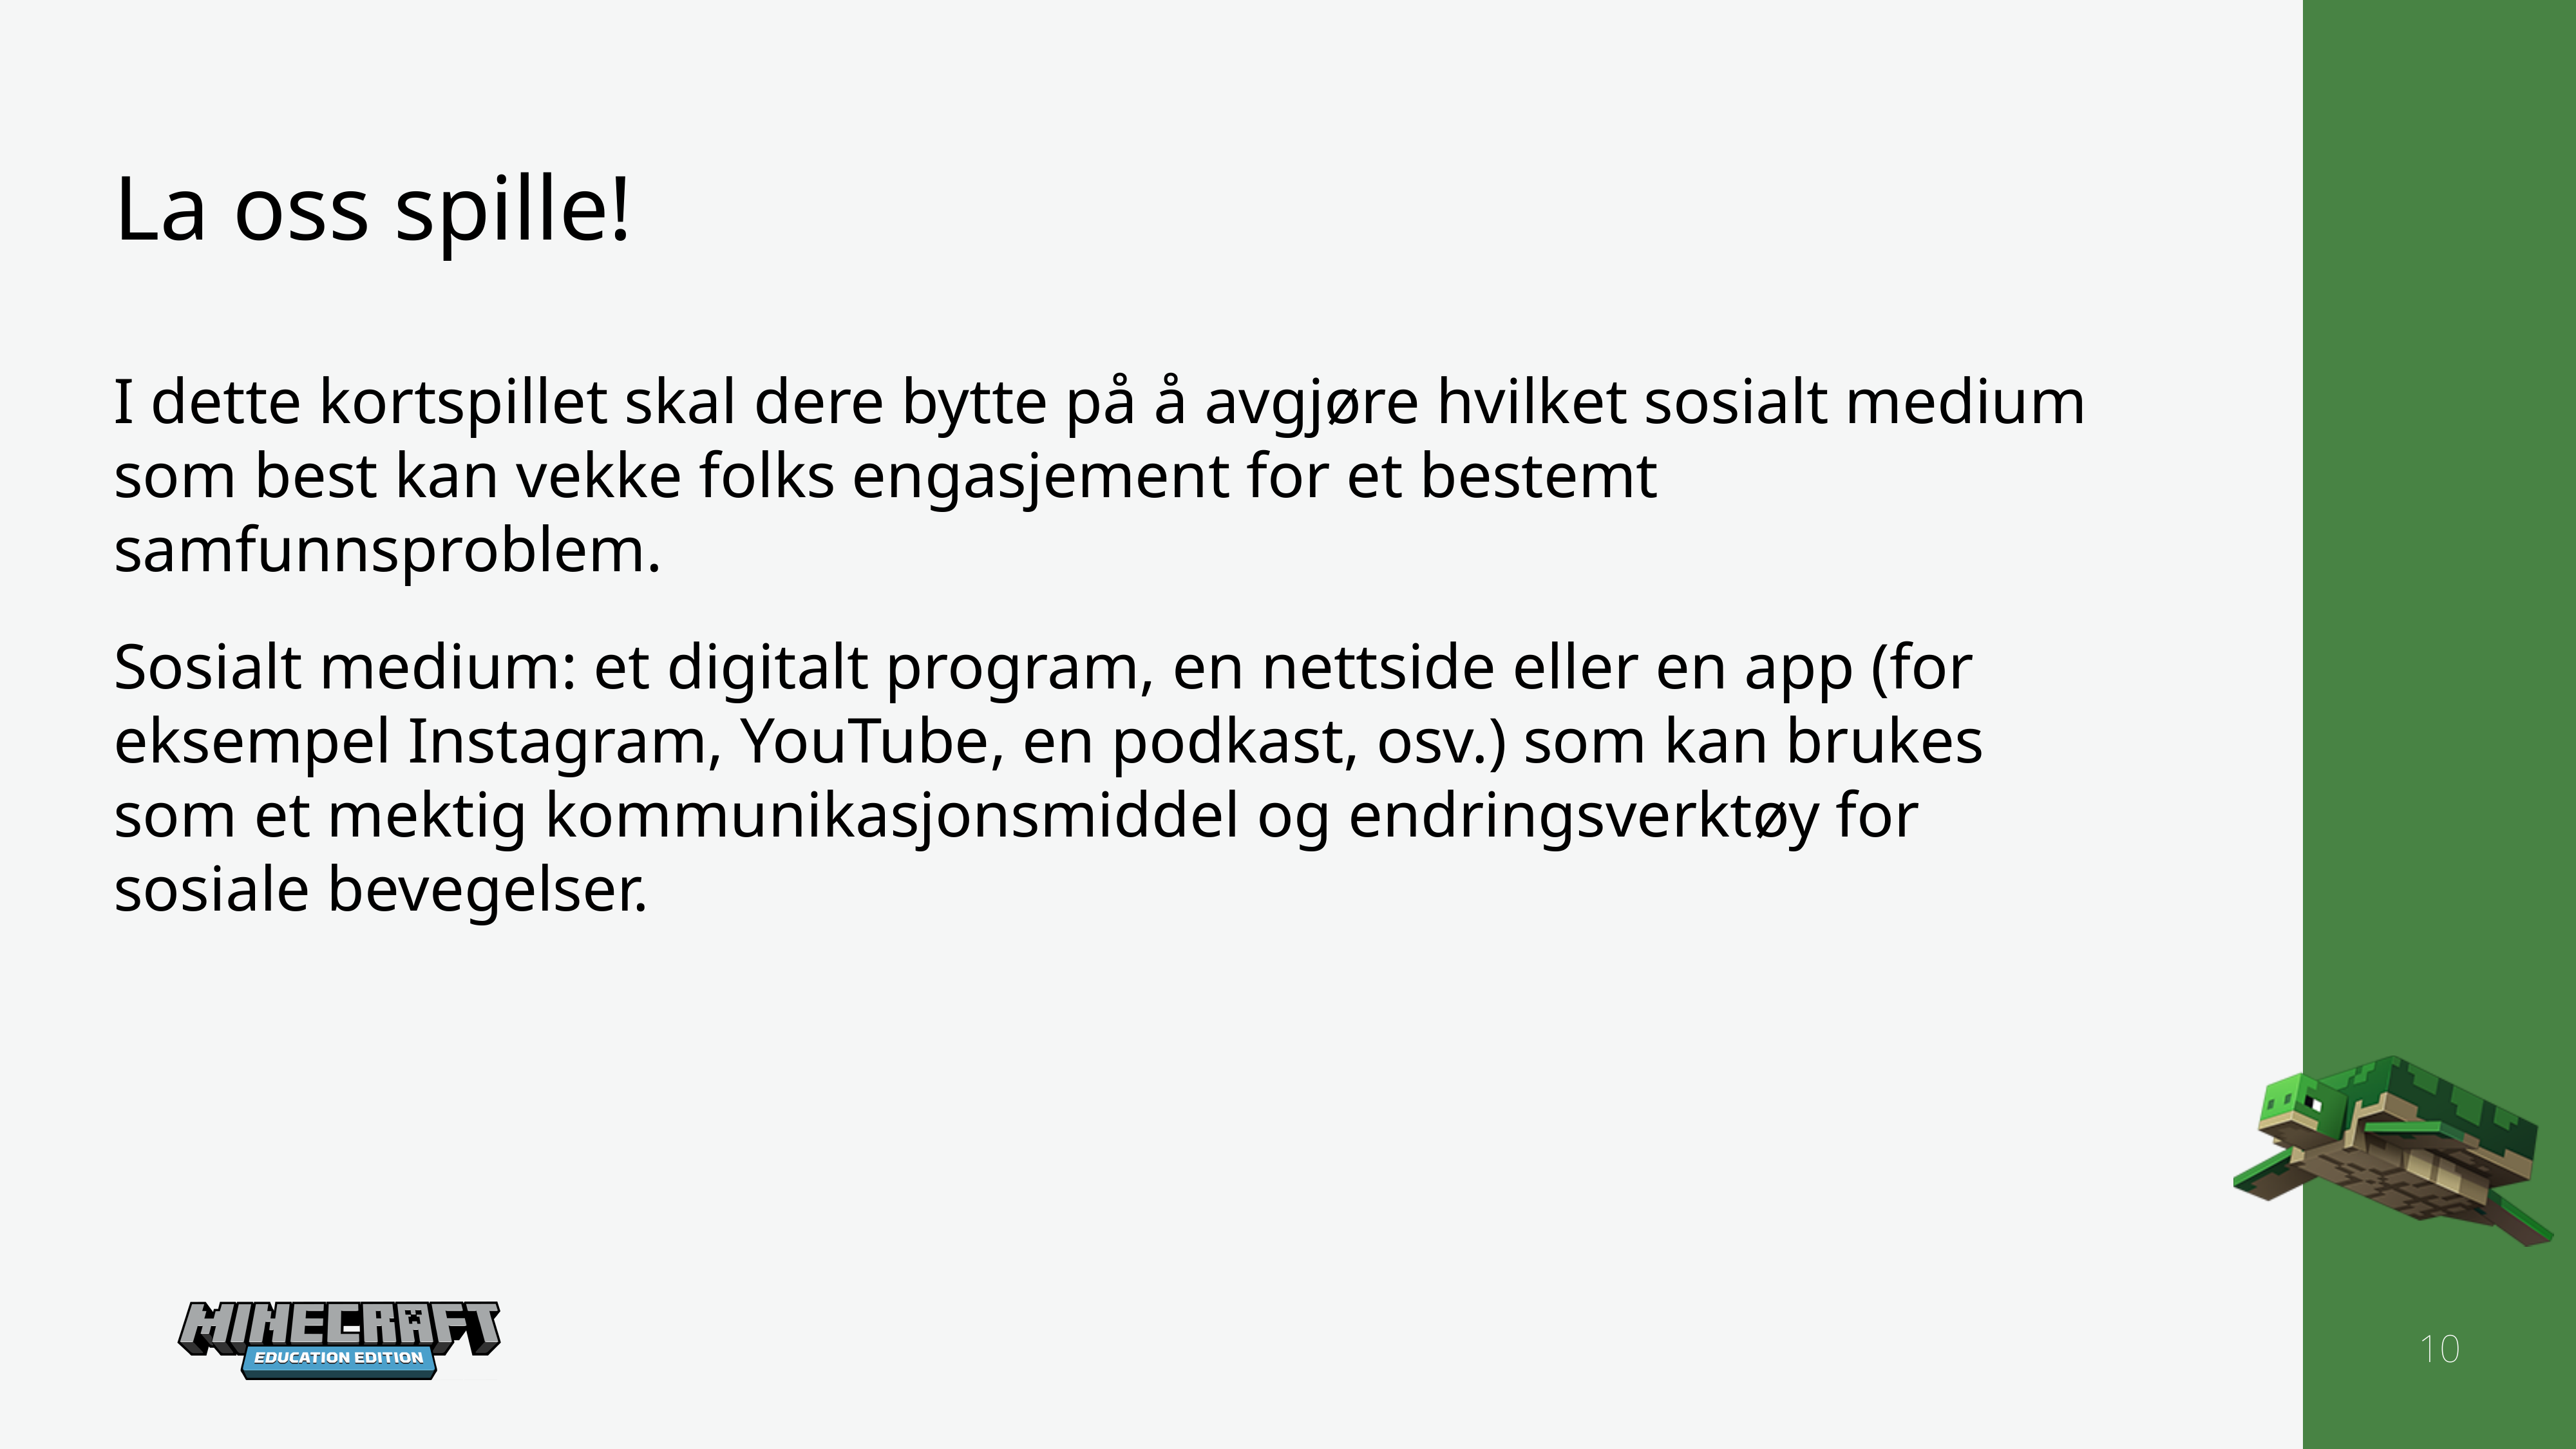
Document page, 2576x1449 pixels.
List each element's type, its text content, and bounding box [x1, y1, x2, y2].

picture [2233, 1056, 2554, 1247]
slide_number 10 [2391, 1298, 2489, 1403]
title La oss spille! [86, 124, 2490, 288]
list I dette kortspillet skal dere bytte på å avgjøre hvilket sosialt medium som best kan vekke folks engasjement for et bestemt samfunnsproblem. Sosialt medium: et digitalt program, en nettside eller en app (for eksempel Instagram, YouTube, en podkast, osv.) som kan brukes som et mektig kommunikasjonsmiddel og endringsverktøy for sosiale bevegelser. [86, 335, 2148, 1381]
